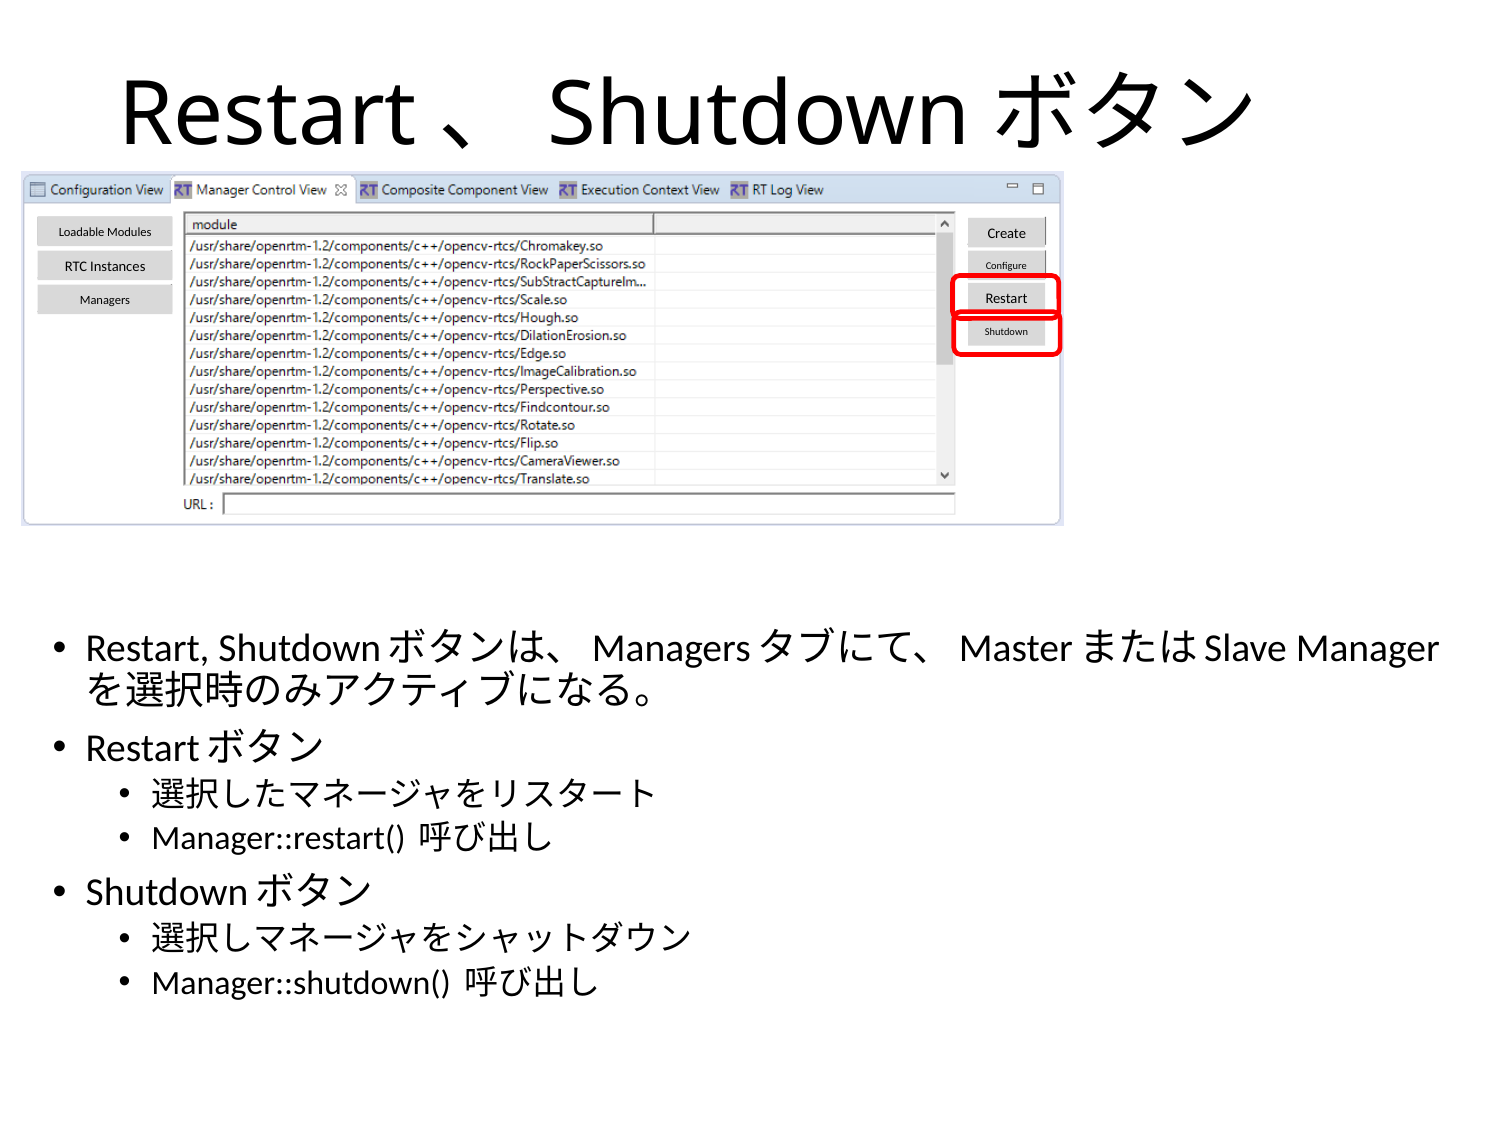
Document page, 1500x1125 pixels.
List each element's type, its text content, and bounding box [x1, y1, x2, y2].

title Restart、Shutdownボタン [103, 59, 1397, 172]
list Restart, Shutdownボタンは、Managersタブにて、MasterまたはSlave Managerを選択時のみアクティブになる。 Restartボタン 選択したマネージャをリスタート Manager::restart() 呼び出し Shutdownボタン 選択しマネージャをシャットダウン Manager::shutdown() 呼び出し [37, 558, 1458, 1014]
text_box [21, 171, 1064, 526]
